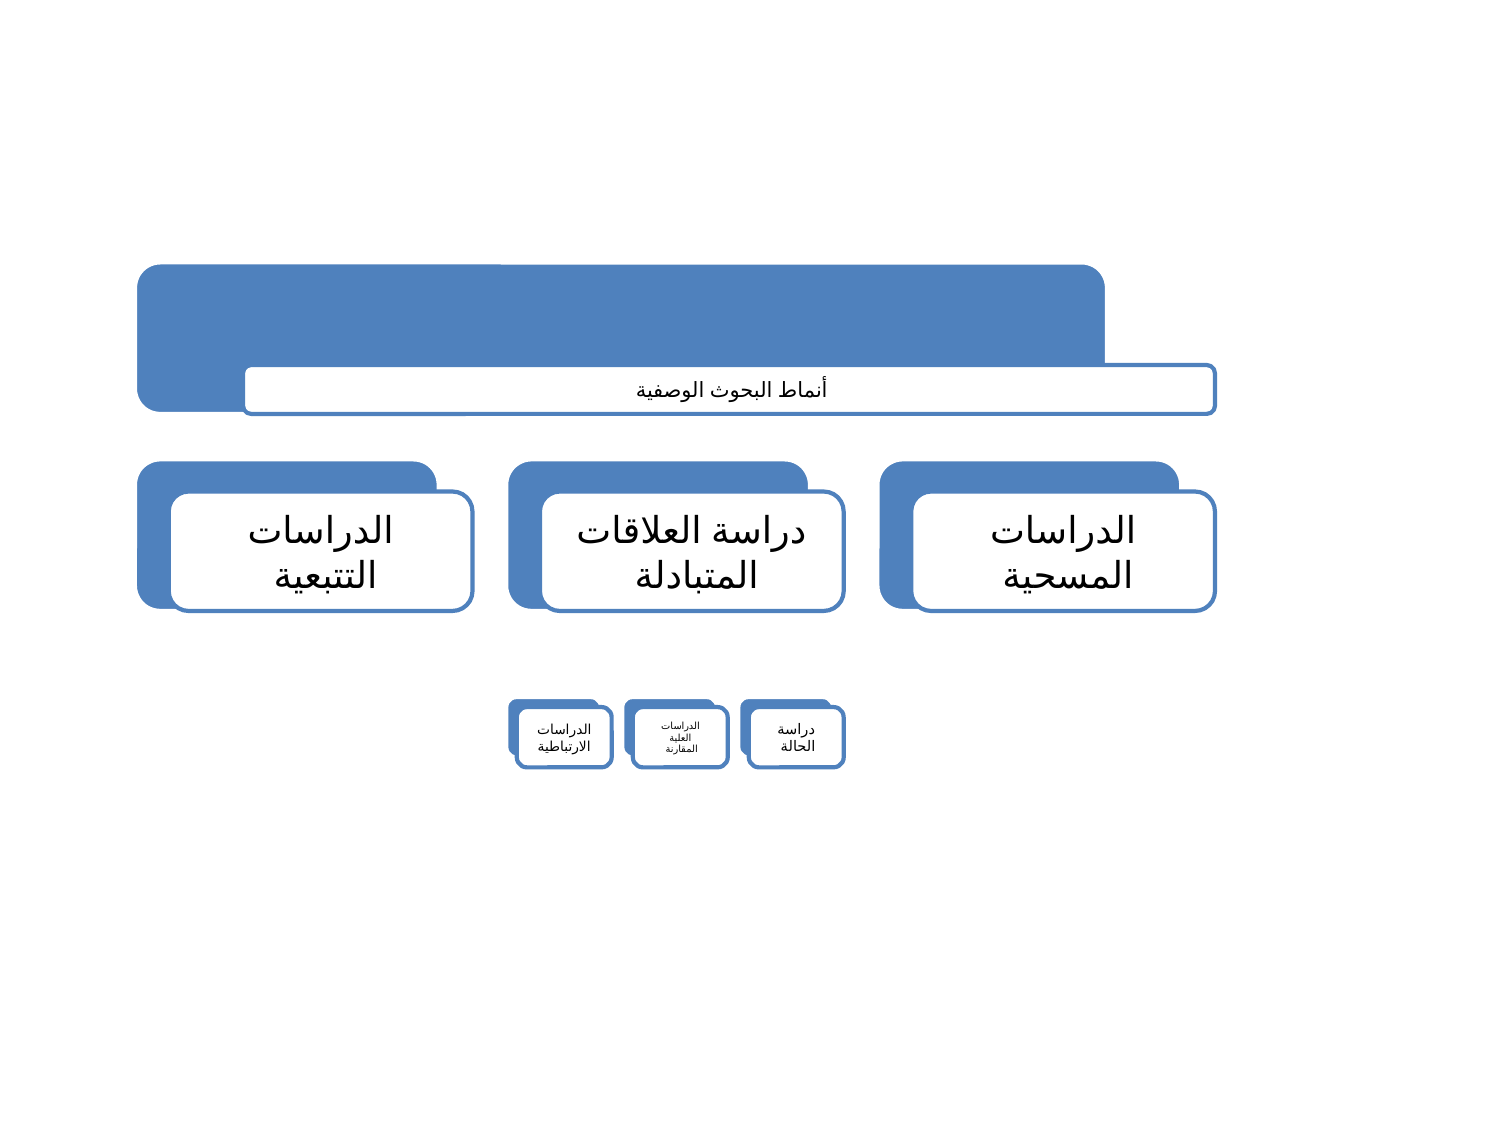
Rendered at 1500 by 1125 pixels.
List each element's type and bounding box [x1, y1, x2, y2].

list [0, 262, 1351, 1006]
